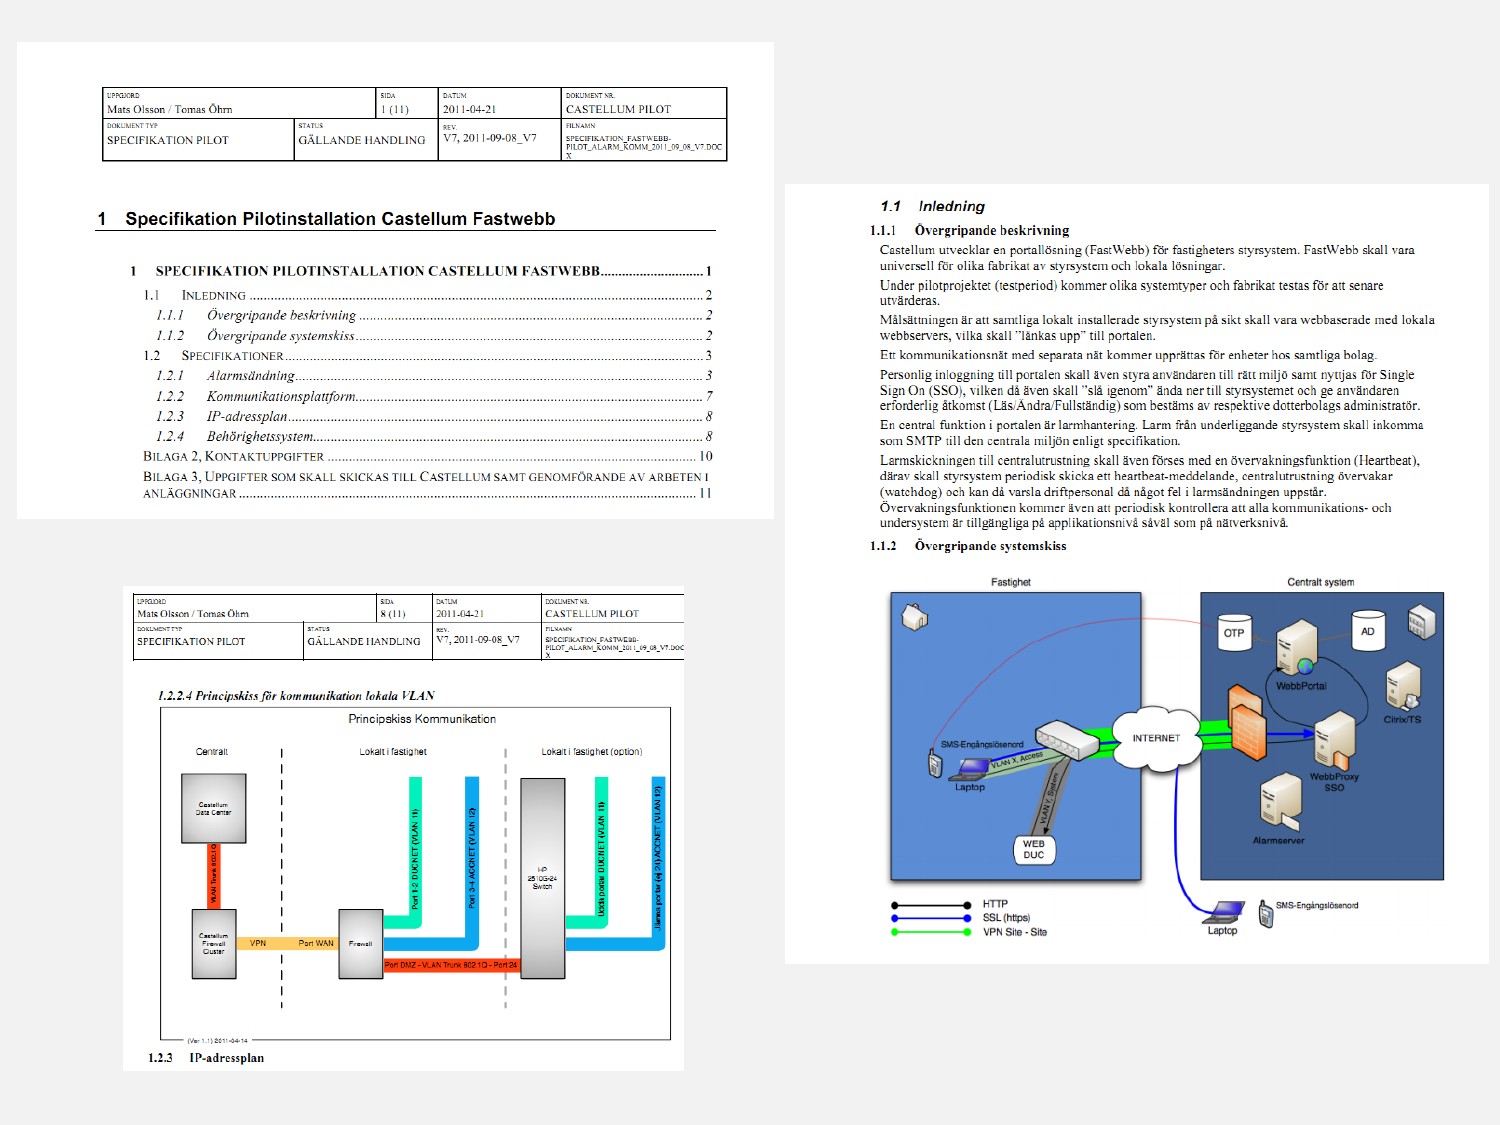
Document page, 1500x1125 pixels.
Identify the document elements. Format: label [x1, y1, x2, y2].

picture [785, 184, 1489, 964]
picture [123, 585, 684, 1071]
picture [17, 42, 774, 519]
